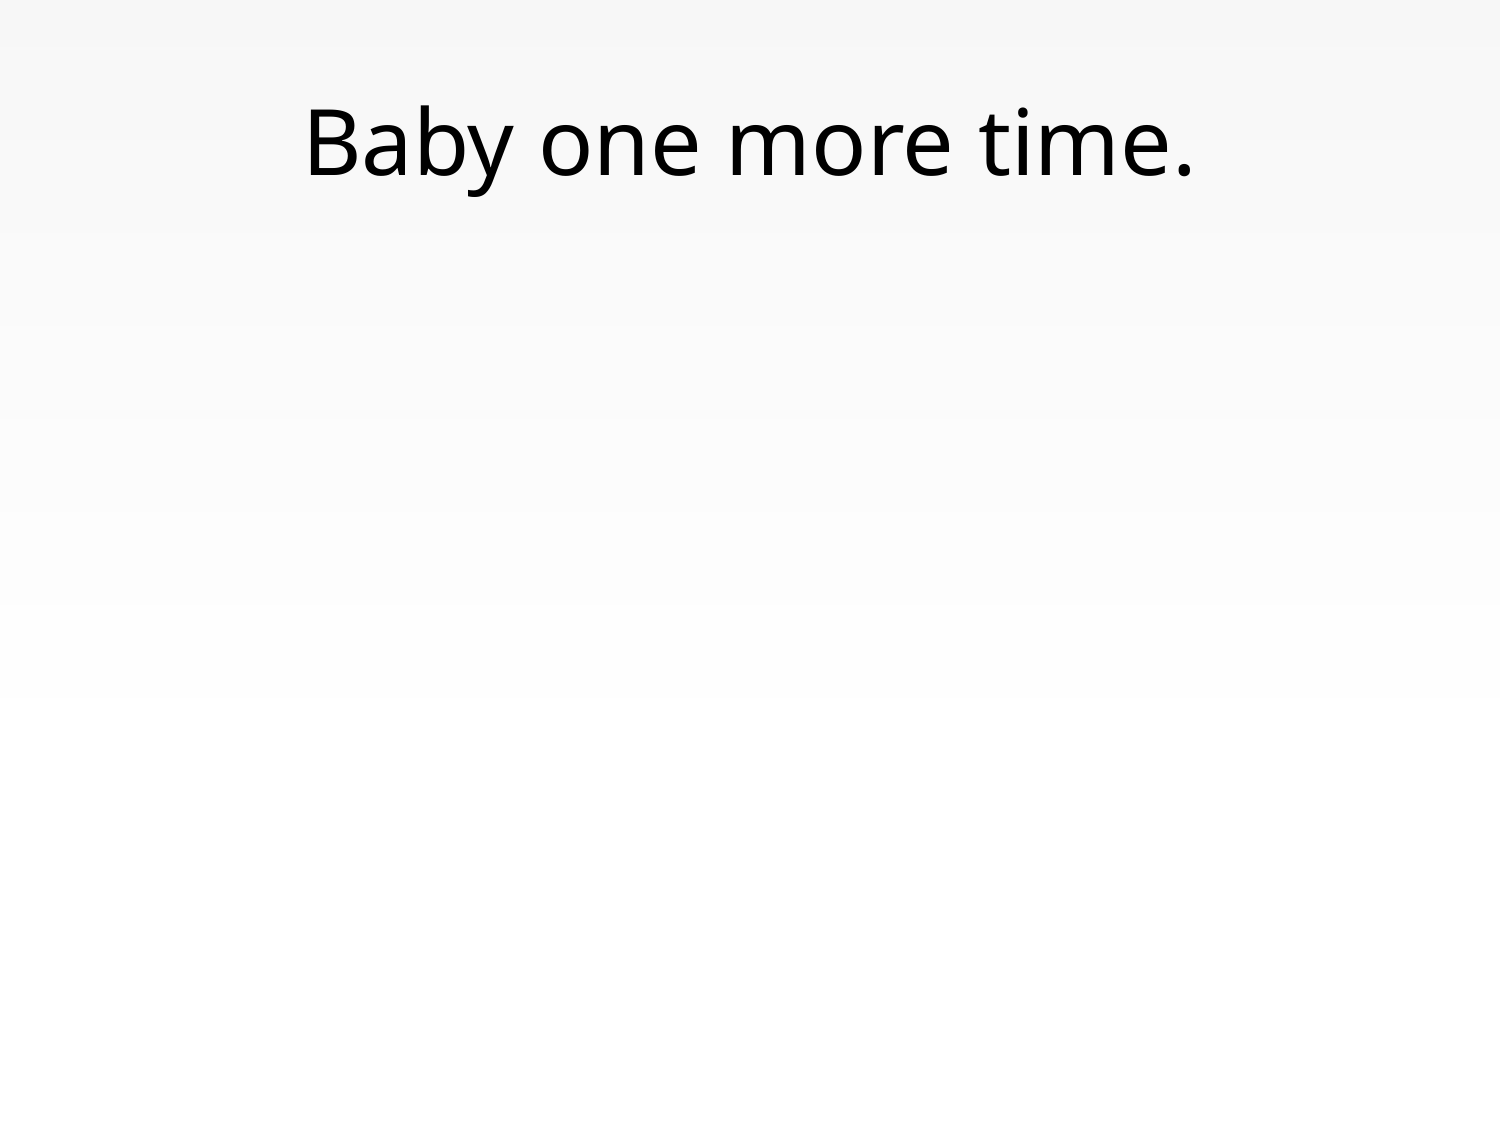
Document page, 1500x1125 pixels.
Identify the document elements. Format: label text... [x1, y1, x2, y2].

title Baby one more time. [75, 45, 1425, 233]
